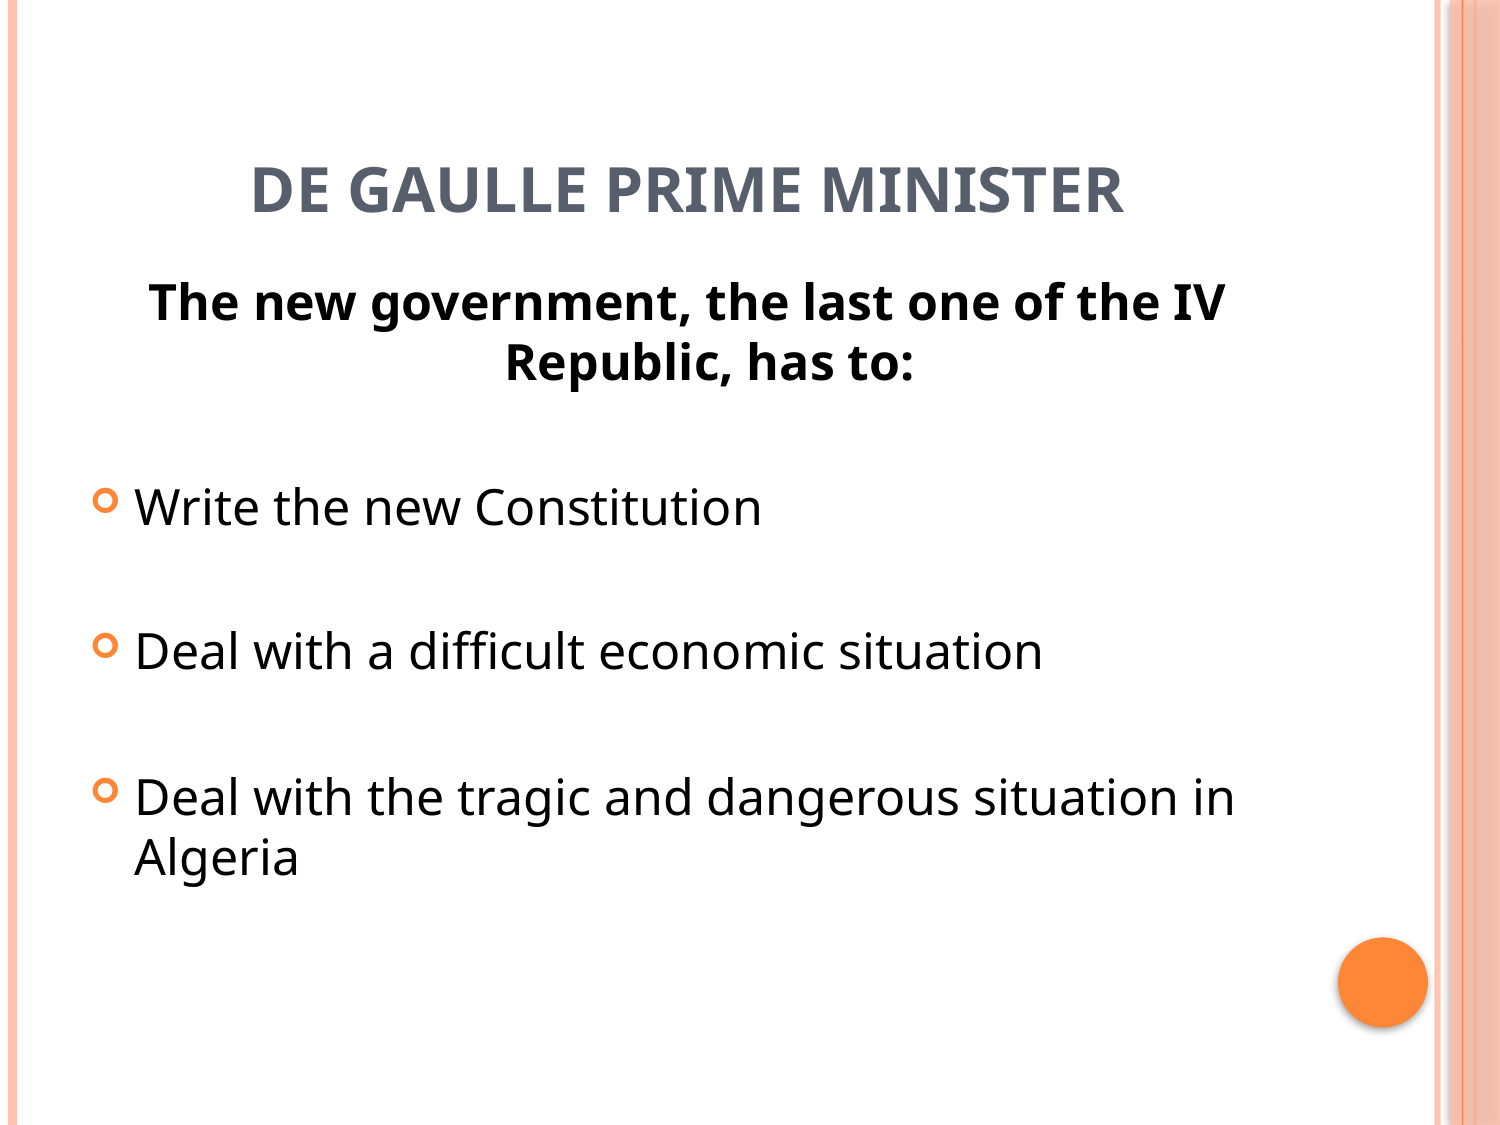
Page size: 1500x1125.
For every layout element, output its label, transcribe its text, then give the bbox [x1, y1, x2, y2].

title DE GAULLE PRIME MINISTER [75, 45, 1300, 233]
list The new government, the last one of the IV Republic, has to: Write the new Constitution Deal with a difficult economic situation Deal with the tragic and dangerous situation in Algeria [75, 262, 1300, 1062]
